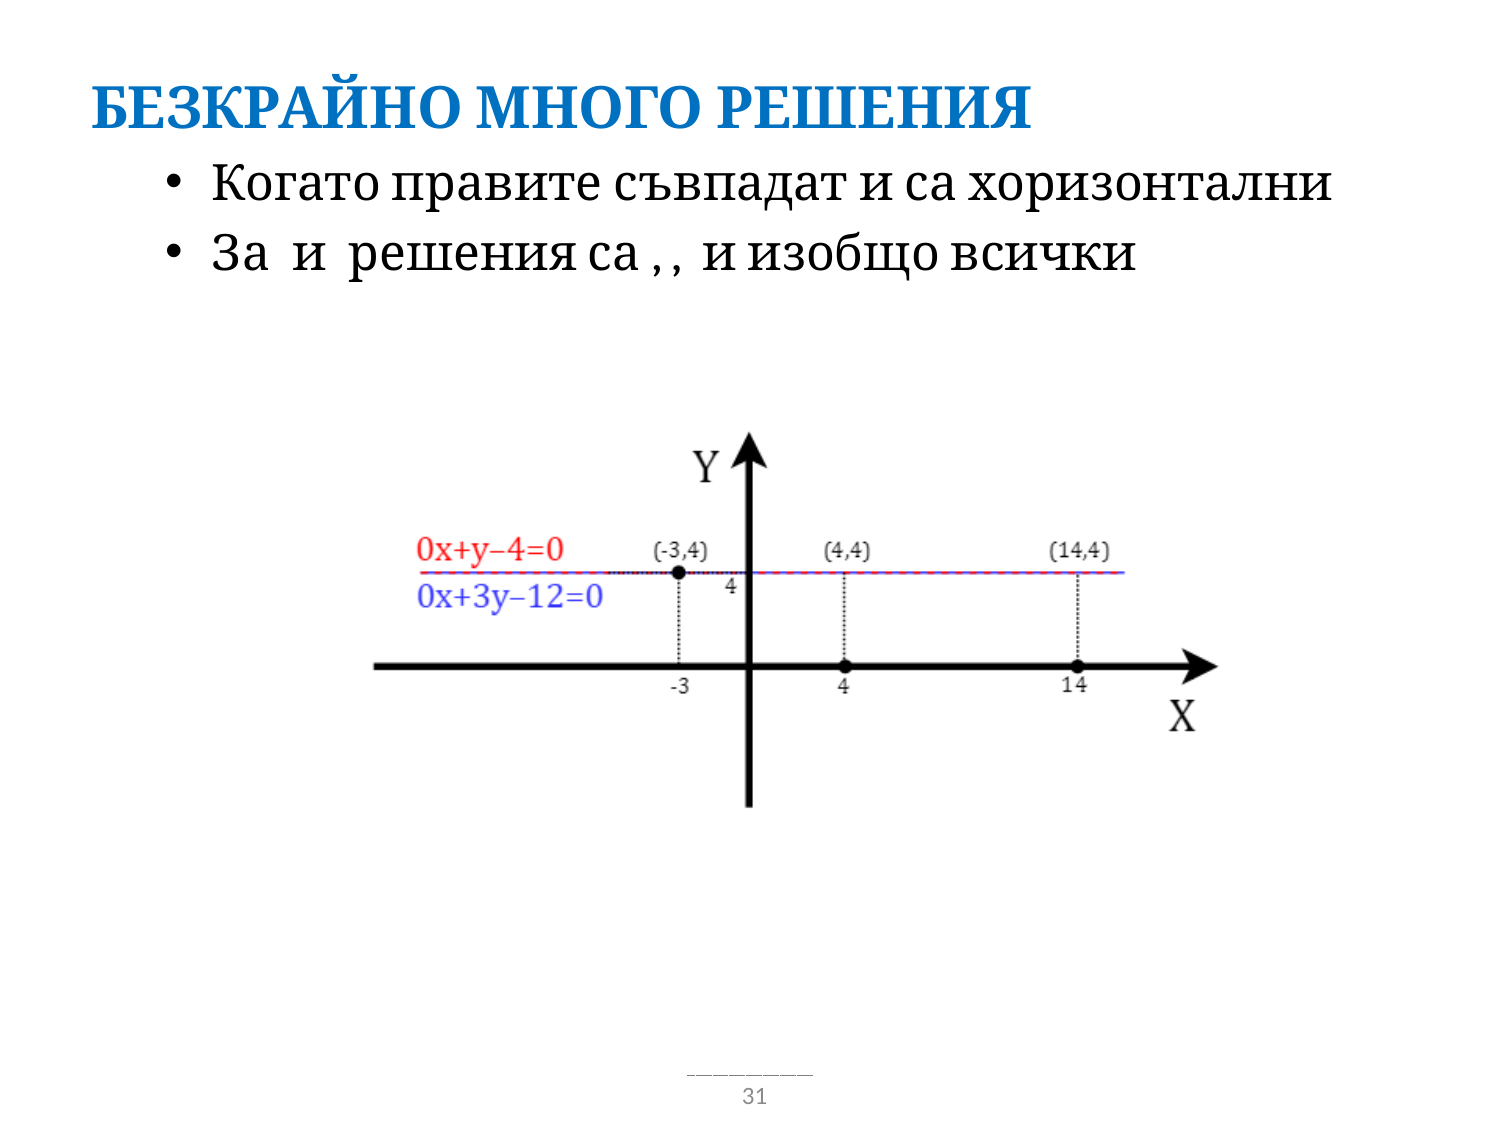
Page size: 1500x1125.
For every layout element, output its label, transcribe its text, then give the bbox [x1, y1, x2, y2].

slide_number 31 [579, 1065, 930, 1125]
picture [354, 412, 1241, 830]
